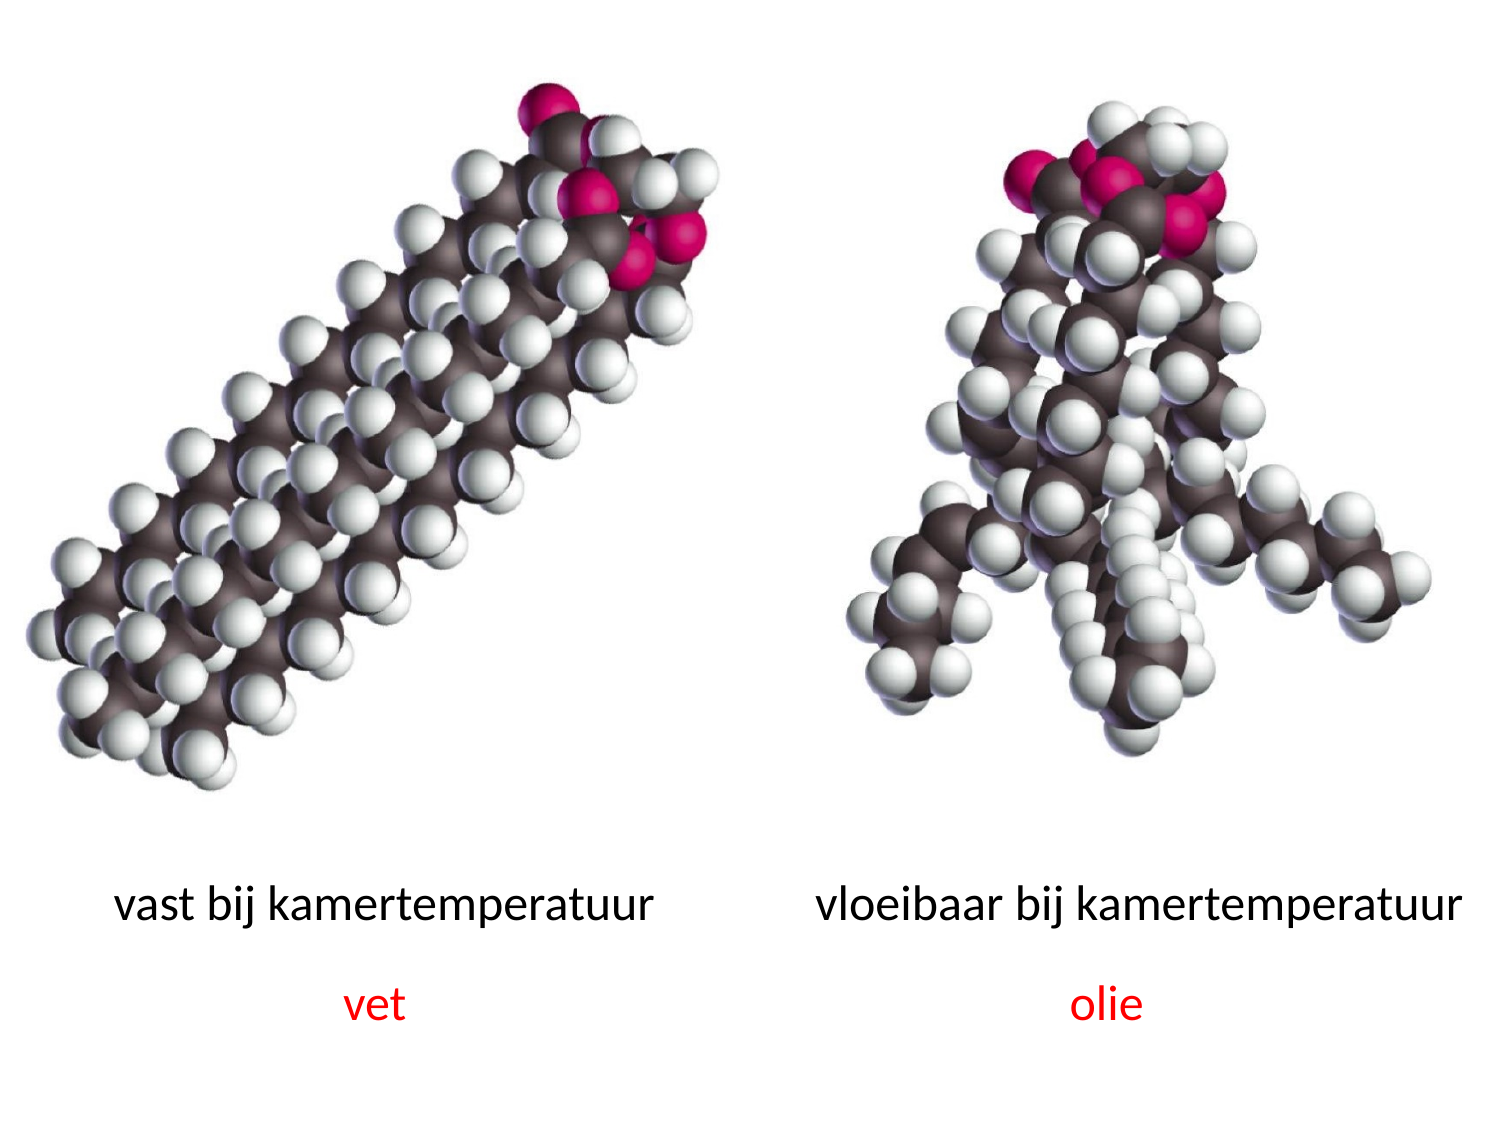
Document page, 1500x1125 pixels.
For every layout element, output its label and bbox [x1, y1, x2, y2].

picture [20, 42, 743, 825]
text_box [759, 40, 1483, 824]
picture [807, 80, 1434, 787]
text_box [98, 862, 1482, 1039]
